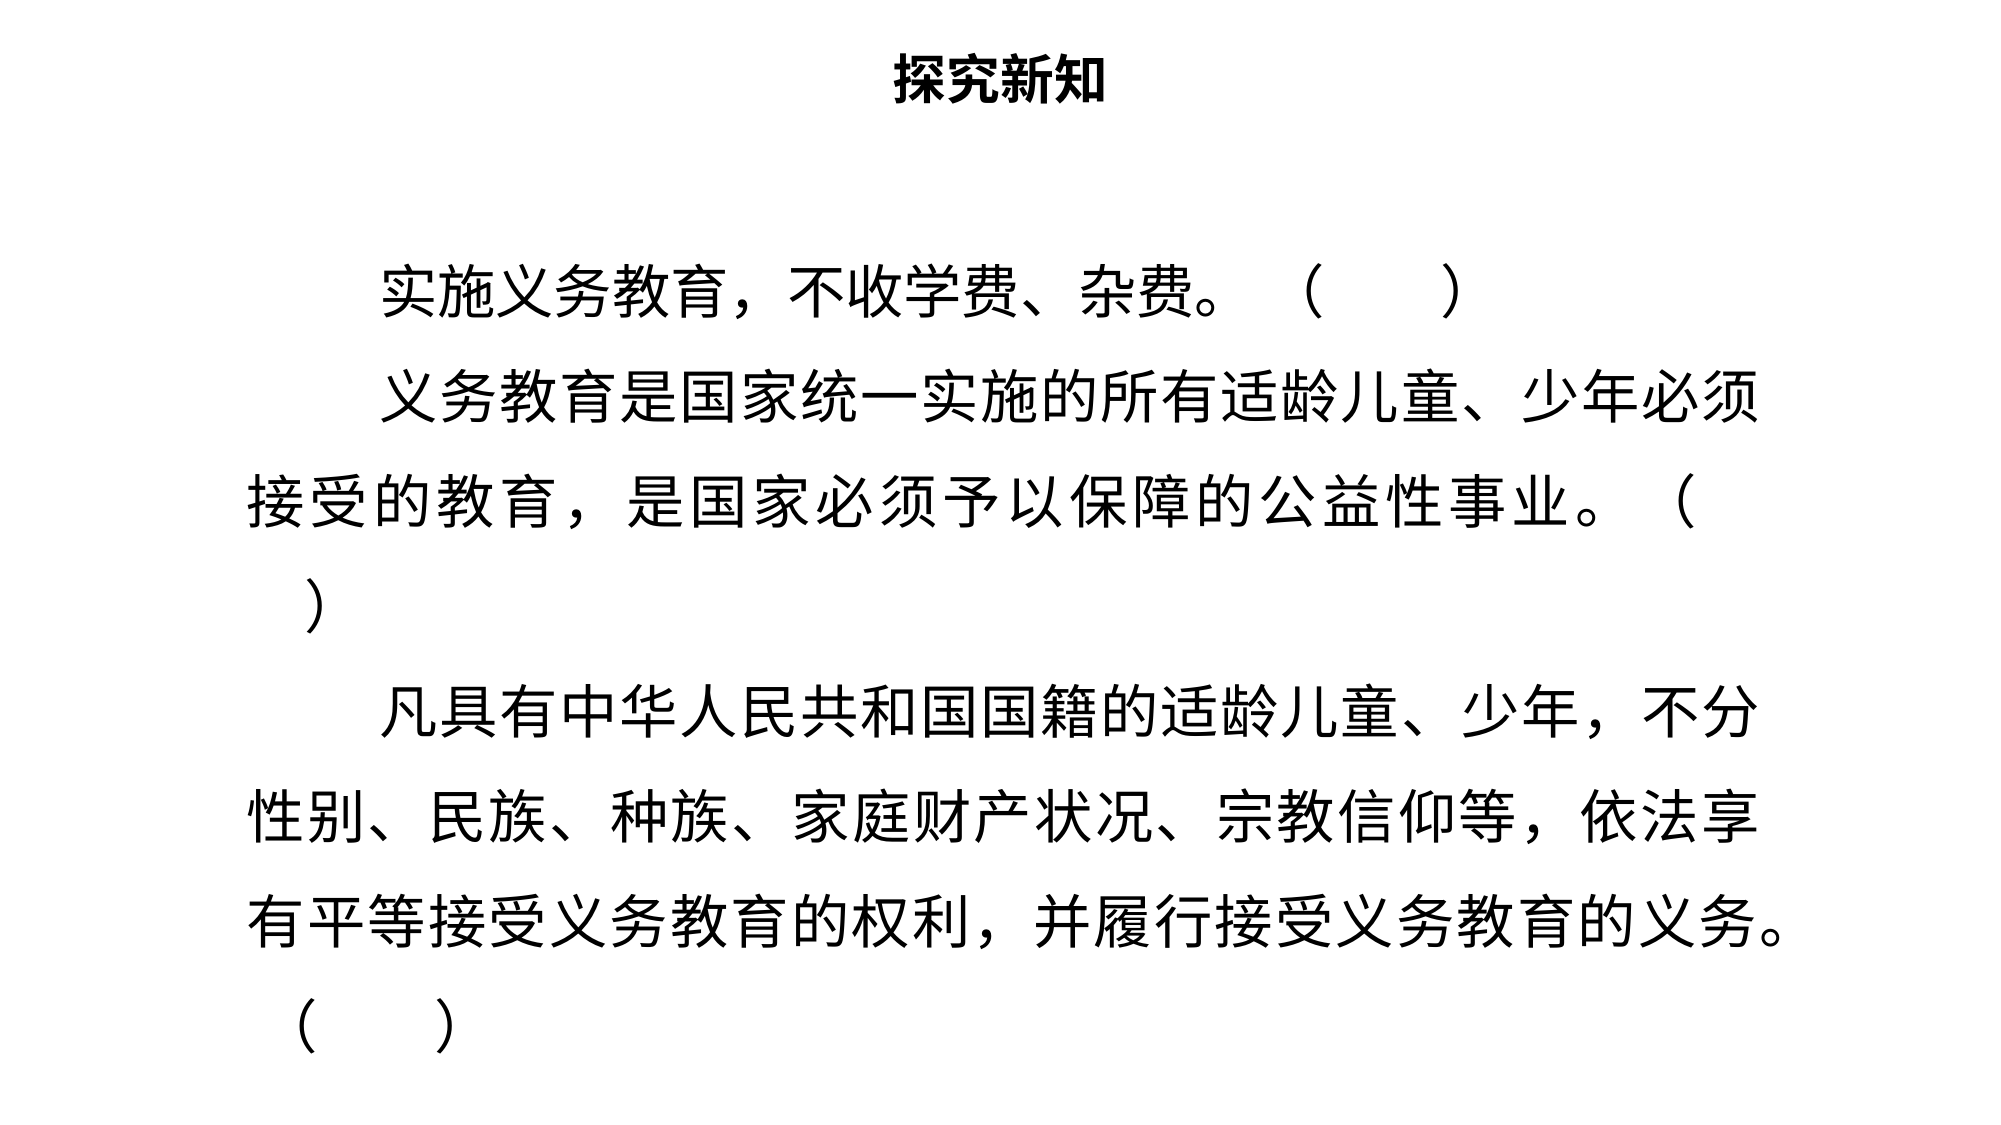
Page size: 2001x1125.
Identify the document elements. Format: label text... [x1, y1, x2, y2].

title 探究新知 [193, 38, 1808, 119]
text_box 实施义务教育，不收学费、杂费。 （ ） 义务教育是国家统一实施的所有适龄儿童、少年必须接受的教育，是国家必须予以保障的公益性事业。（ ） 凡具有中华人民共和国国籍的适龄儿童、少年，不分性别、民族、种族、家庭财产状况、宗教信仰等，依法享有平等接受义务教育的权利，并履行接受义务教育的义务。 （ ） [231, 213, 1776, 566]
